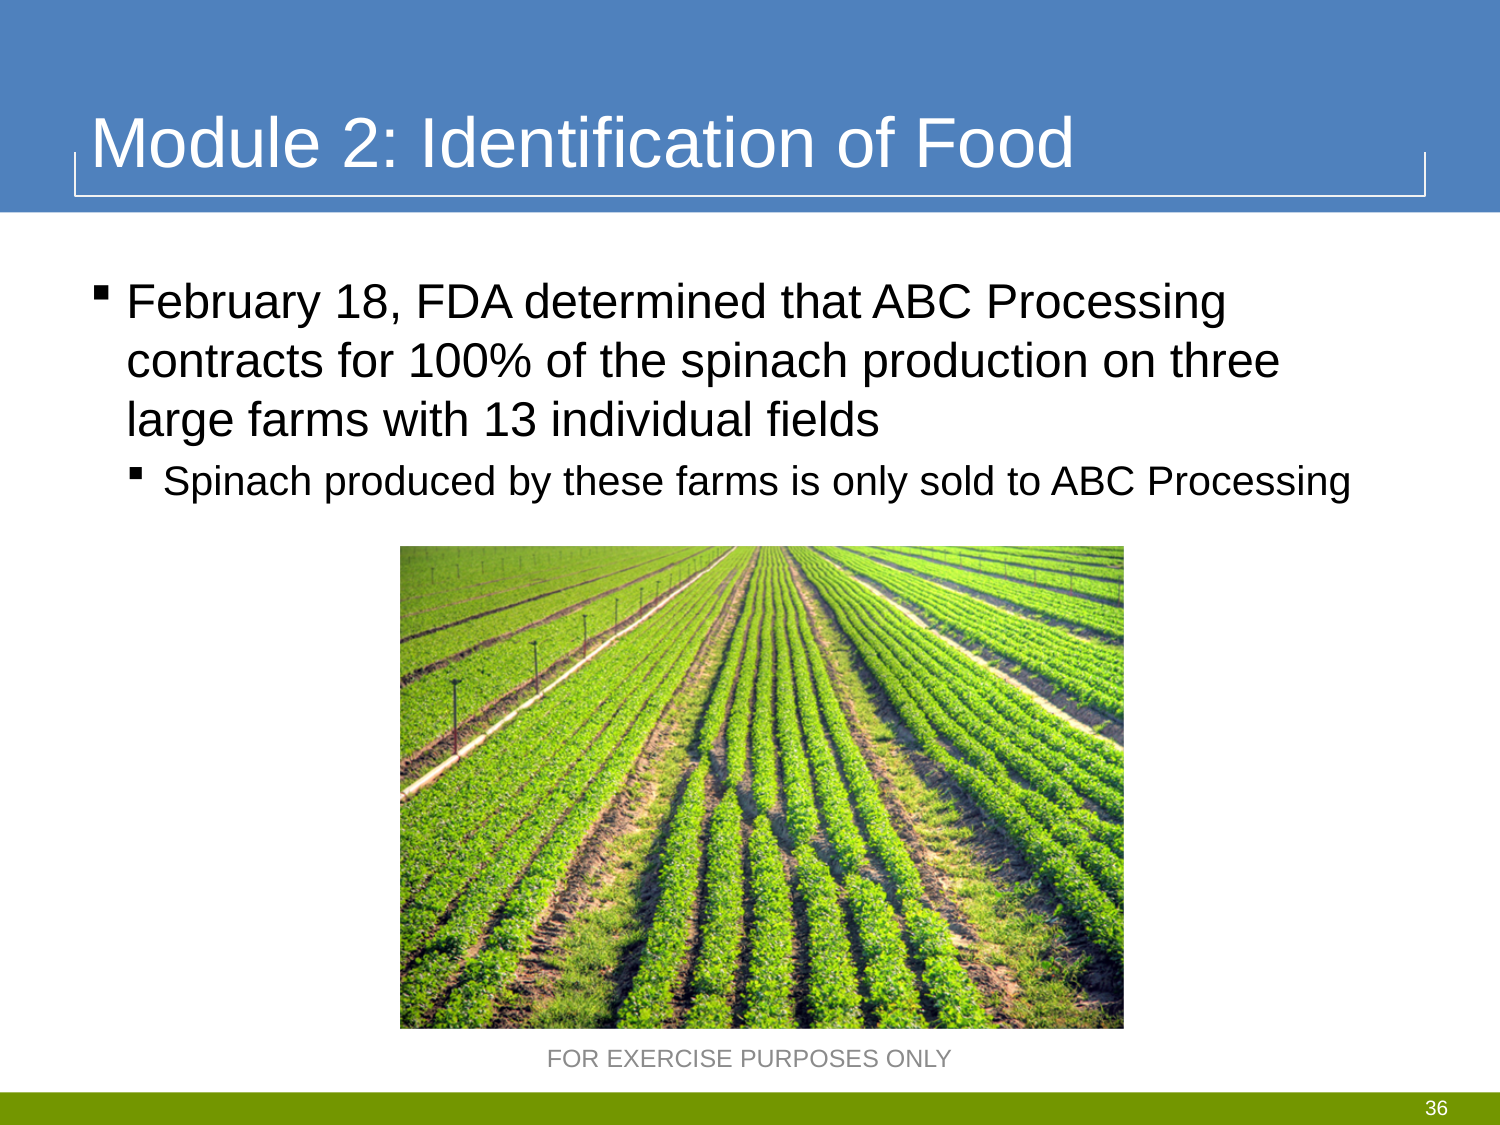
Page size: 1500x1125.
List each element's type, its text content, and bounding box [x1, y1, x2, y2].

title Module 2: Identification of Food [74, 44, 1426, 233]
list February 18, FDA determined that ABC Processing contracts for 100% of the spinach production on three large farms with 13 individual fields Spinach produced by these farms is only sold to ABC Processing [74, 262, 1388, 538]
footer FOR EXERCISE PURPOSES ONLY [512, 1042, 988, 1103]
picture [399, 545, 1126, 1030]
